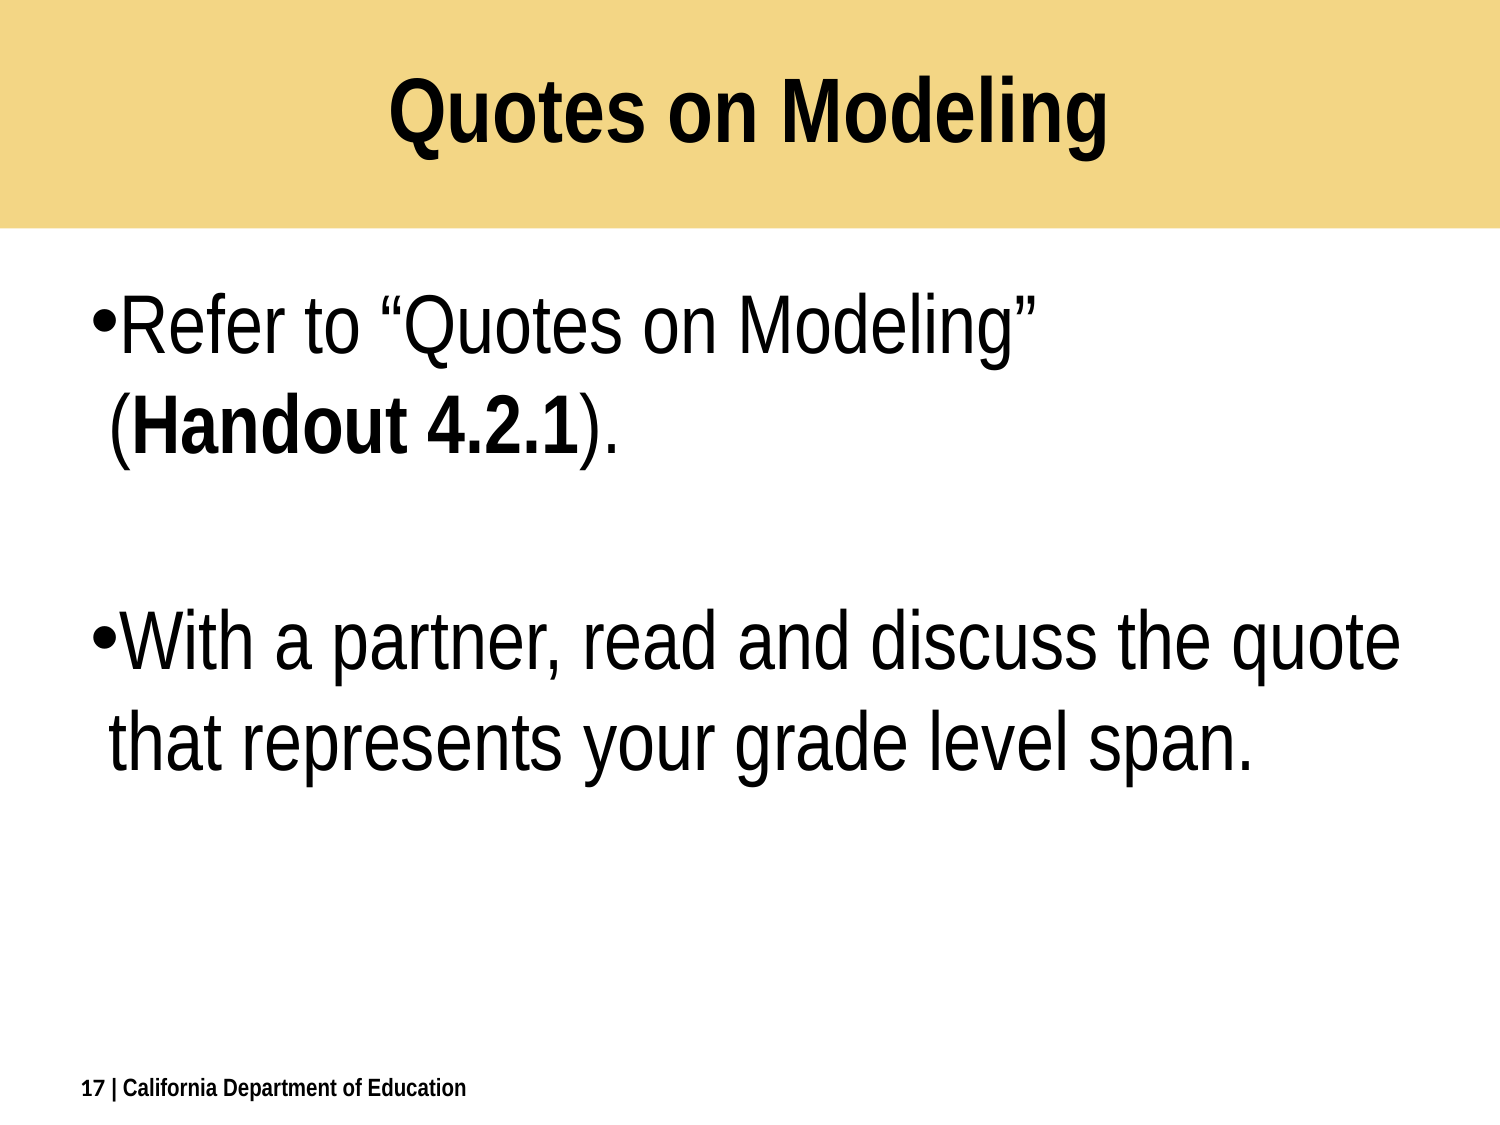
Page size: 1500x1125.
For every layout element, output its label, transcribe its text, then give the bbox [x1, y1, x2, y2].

footer | California Department of Education [121, 1064, 699, 1124]
title Quotes on Modeling [75, 11, 1425, 200]
slide_number 17 [55, 1064, 121, 1124]
list Refer to “Quotes on Modeling” (Handout 4.2.1). With a partner, read and discuss the quote that represents your grade level span. [75, 262, 1425, 1054]
